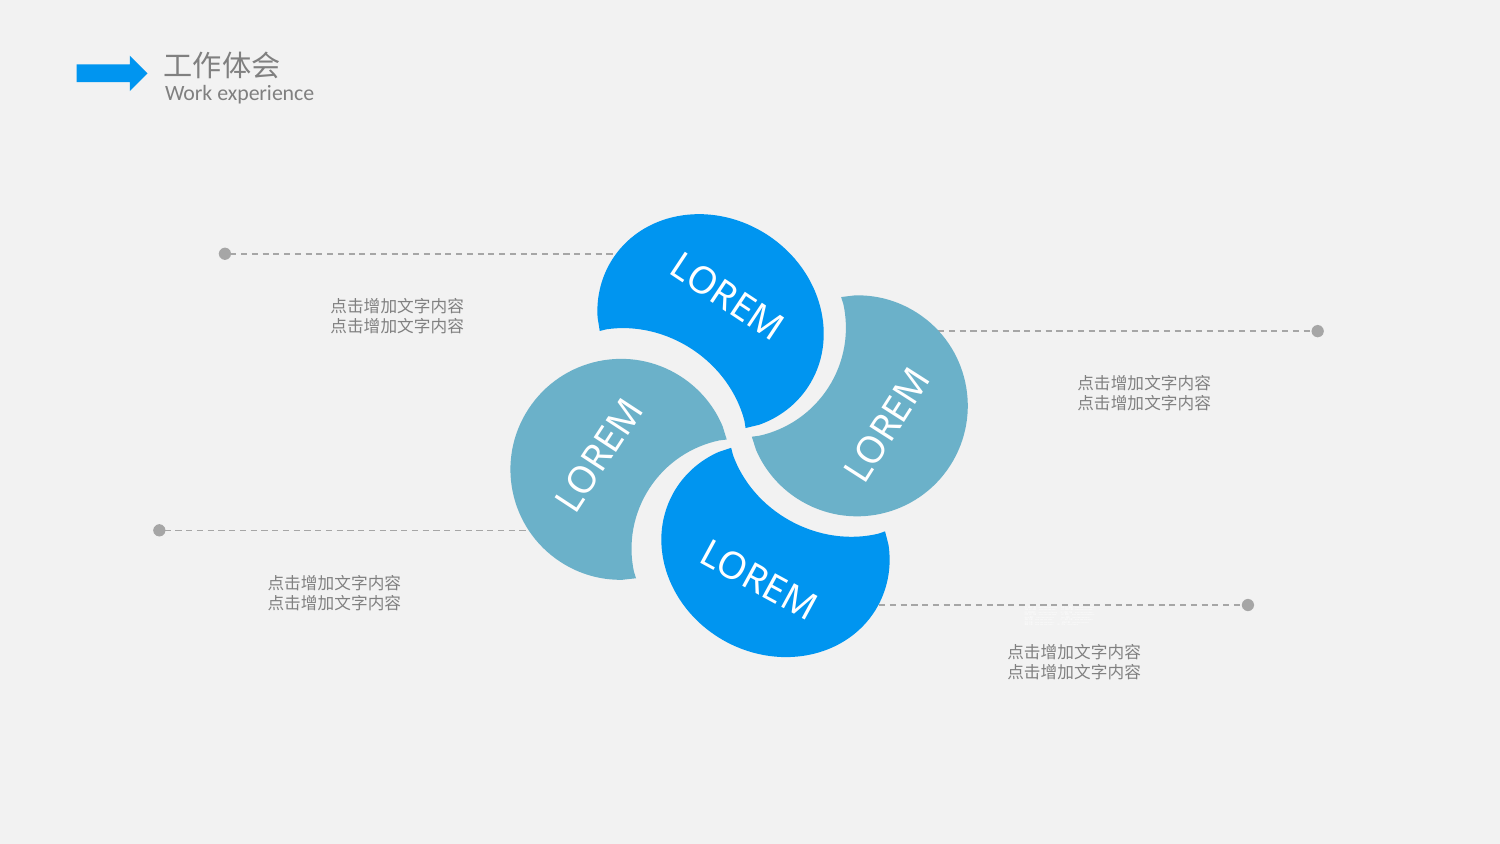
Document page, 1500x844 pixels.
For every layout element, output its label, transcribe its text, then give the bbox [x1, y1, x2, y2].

text_box 点击增加文字内容 点击增加文字内容 [160, 565, 508, 736]
text_box 点击增加文字内容 点击增加文字内容 [970, 365, 1318, 536]
text_box 点击增加文字内容 点击增加文字内容 [223, 287, 508, 431]
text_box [513, 220, 965, 653]
text_box 点击增加文字内容 点击增加文字内容 [900, 634, 1248, 784]
